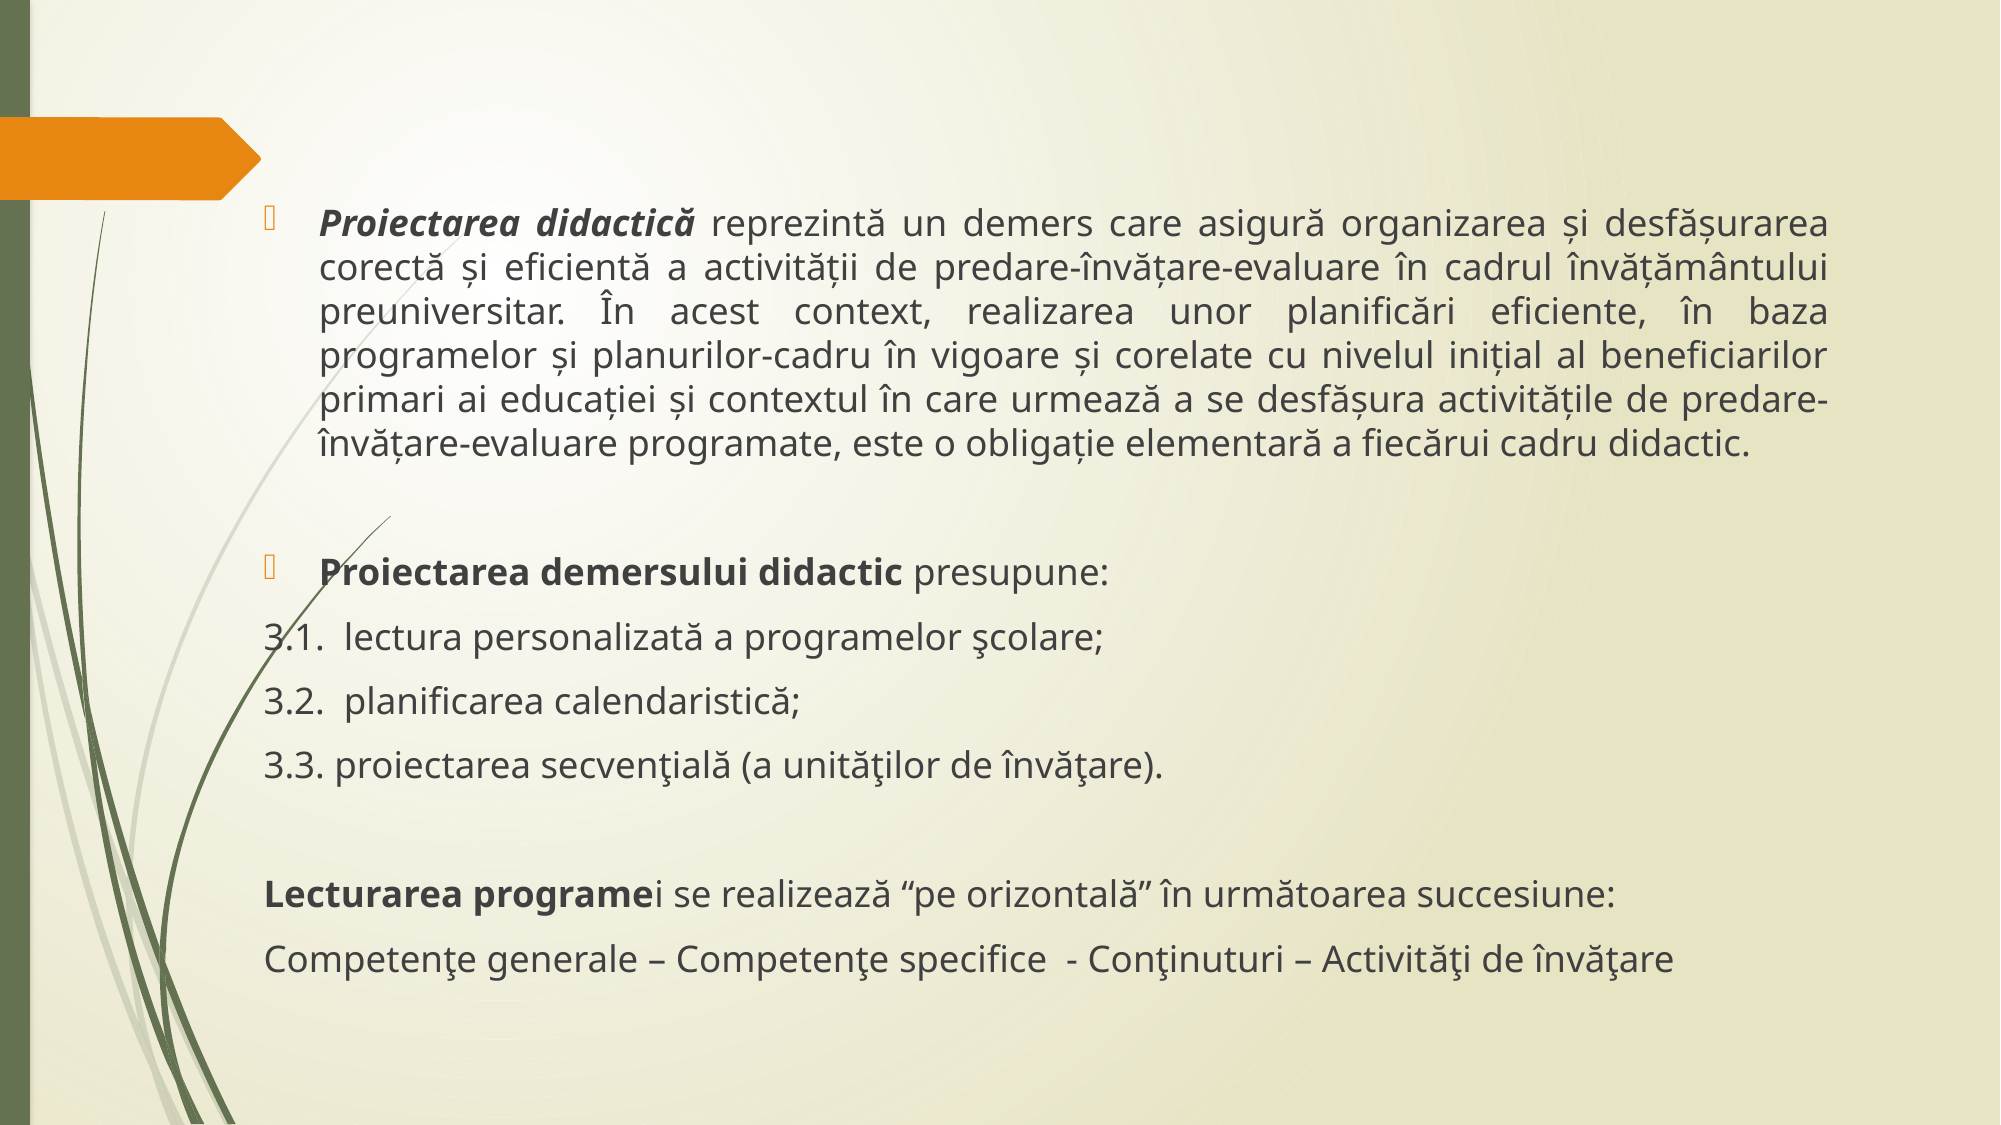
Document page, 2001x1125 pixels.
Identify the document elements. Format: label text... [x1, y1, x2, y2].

list Proiectarea didactică reprezintă un demers care asigură organizarea și desfășurarea corectă și eficientă a activității de predare-învățare-evaluare în cadrul învățământului preuniversitar. În acest context, realizarea unor planificări eficiente, în baza programelor și planurilor-cadru în vigoare și corelate cu nivelul inițial al beneficiarilor primari ai educației și contextul în care urmează a se desfășura activitățile de predare-învățare-evaluare programate, este o obligație elementară a fiecărui cadru didactic. Proiectarea demersului didactic presupune: 3.1. lectura personalizată a programelor şcolare; 3.2. planificarea calendaristică; 3.3. proiectarea secvenţială (a unităţilor de învăţare). Lecturarea programei se realizează “pe orizontală” în următoarea succesiune: Competenţe generale – Competenţe specifice - Conţinuturi – Activităţi de învăţare [248, 192, 1846, 1089]
